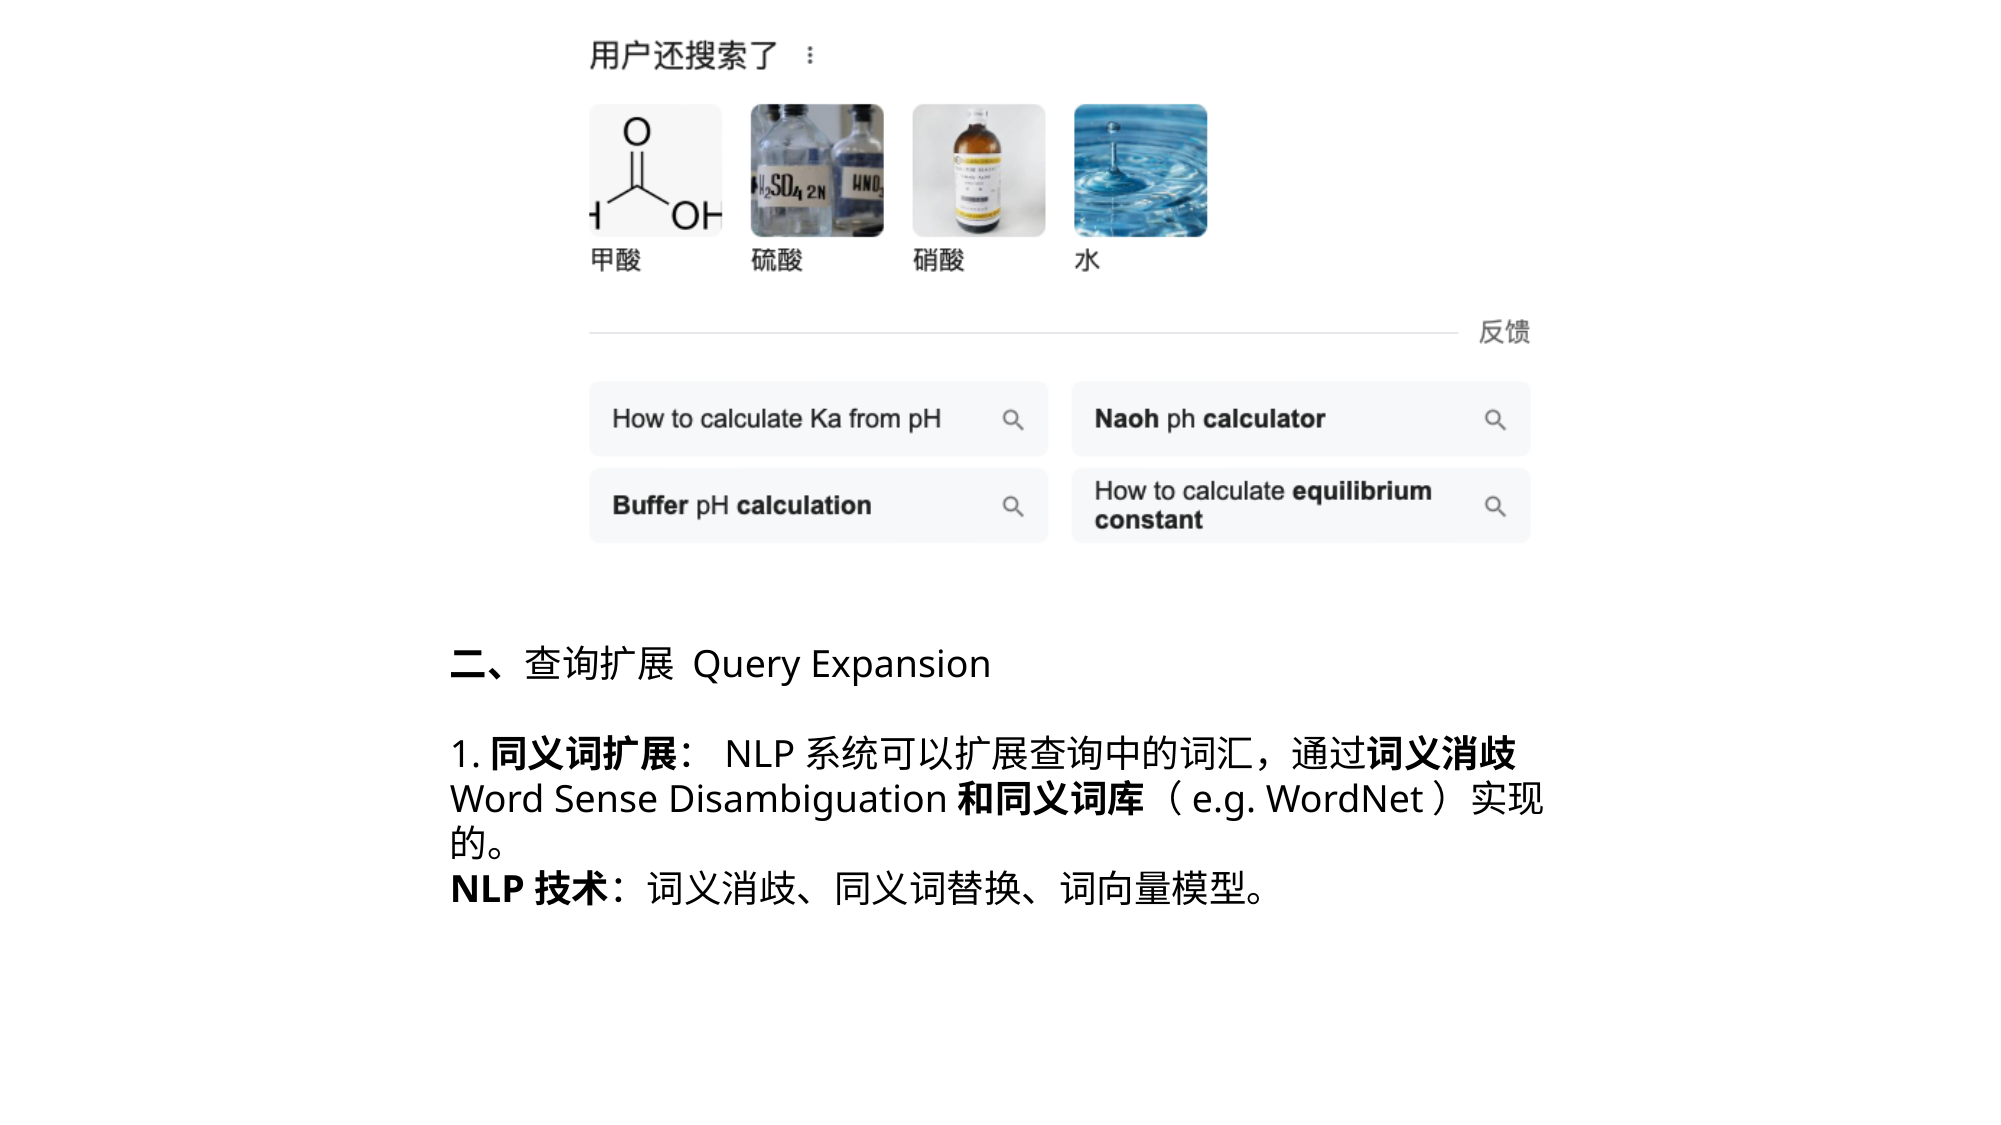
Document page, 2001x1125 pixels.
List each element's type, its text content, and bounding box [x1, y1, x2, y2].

text_box 二、查询扩展 Query Expansion 1.同义词扩展：NLP系统可以扩展查询中的词汇，通过词义消歧Word Sense Disambiguation和同义词库（e.g. WordNet）实现的。 NLP技术：词义消歧、同义词替换、词向量模型。 [435, 588, 1565, 1125]
picture [344, 0, 1655, 588]
